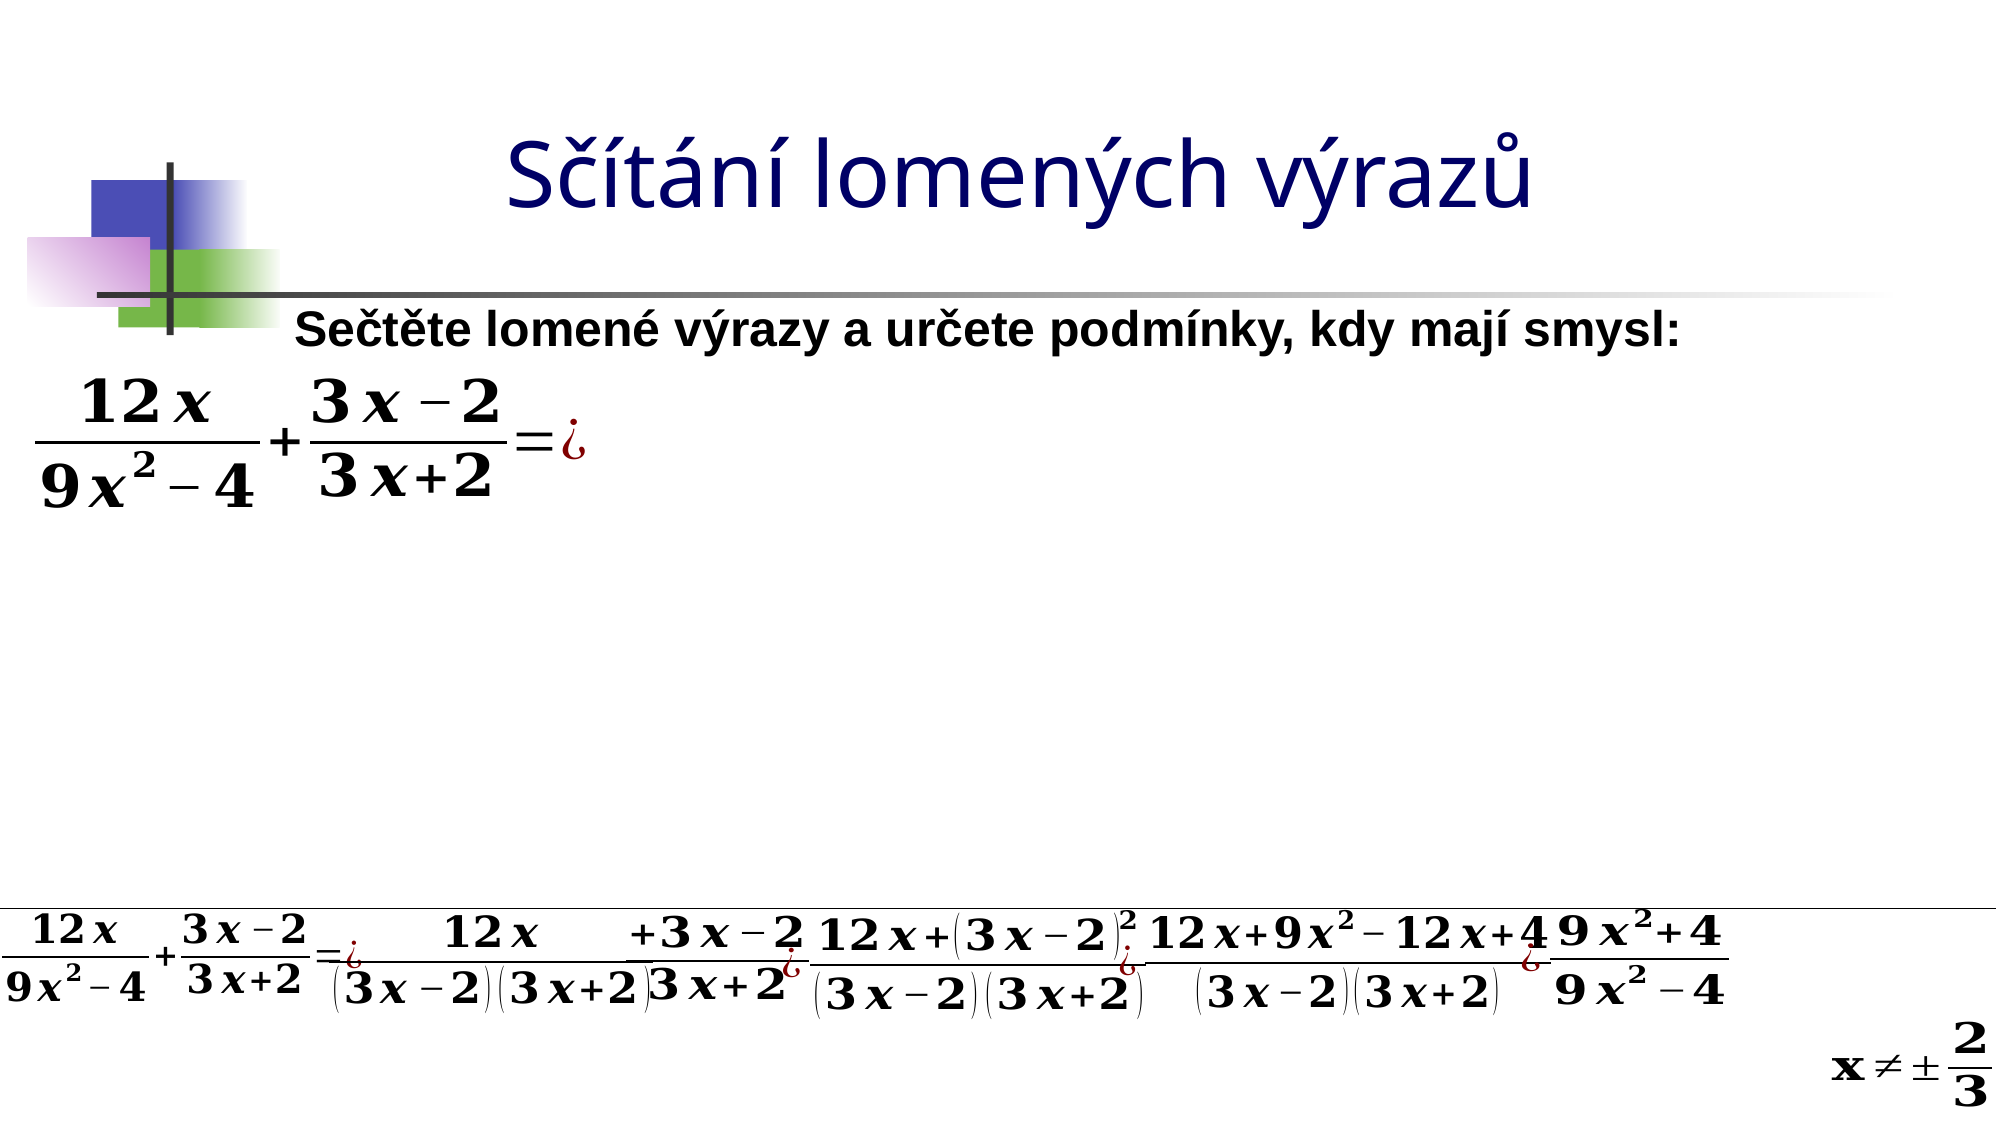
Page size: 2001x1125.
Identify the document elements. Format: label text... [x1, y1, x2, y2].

text_box Sečtěte lomené výrazy a určete podmínky, kdy mají smysl: [279, 290, 1760, 362]
text_box Sčítání lomených výrazů [416, 113, 1626, 228]
